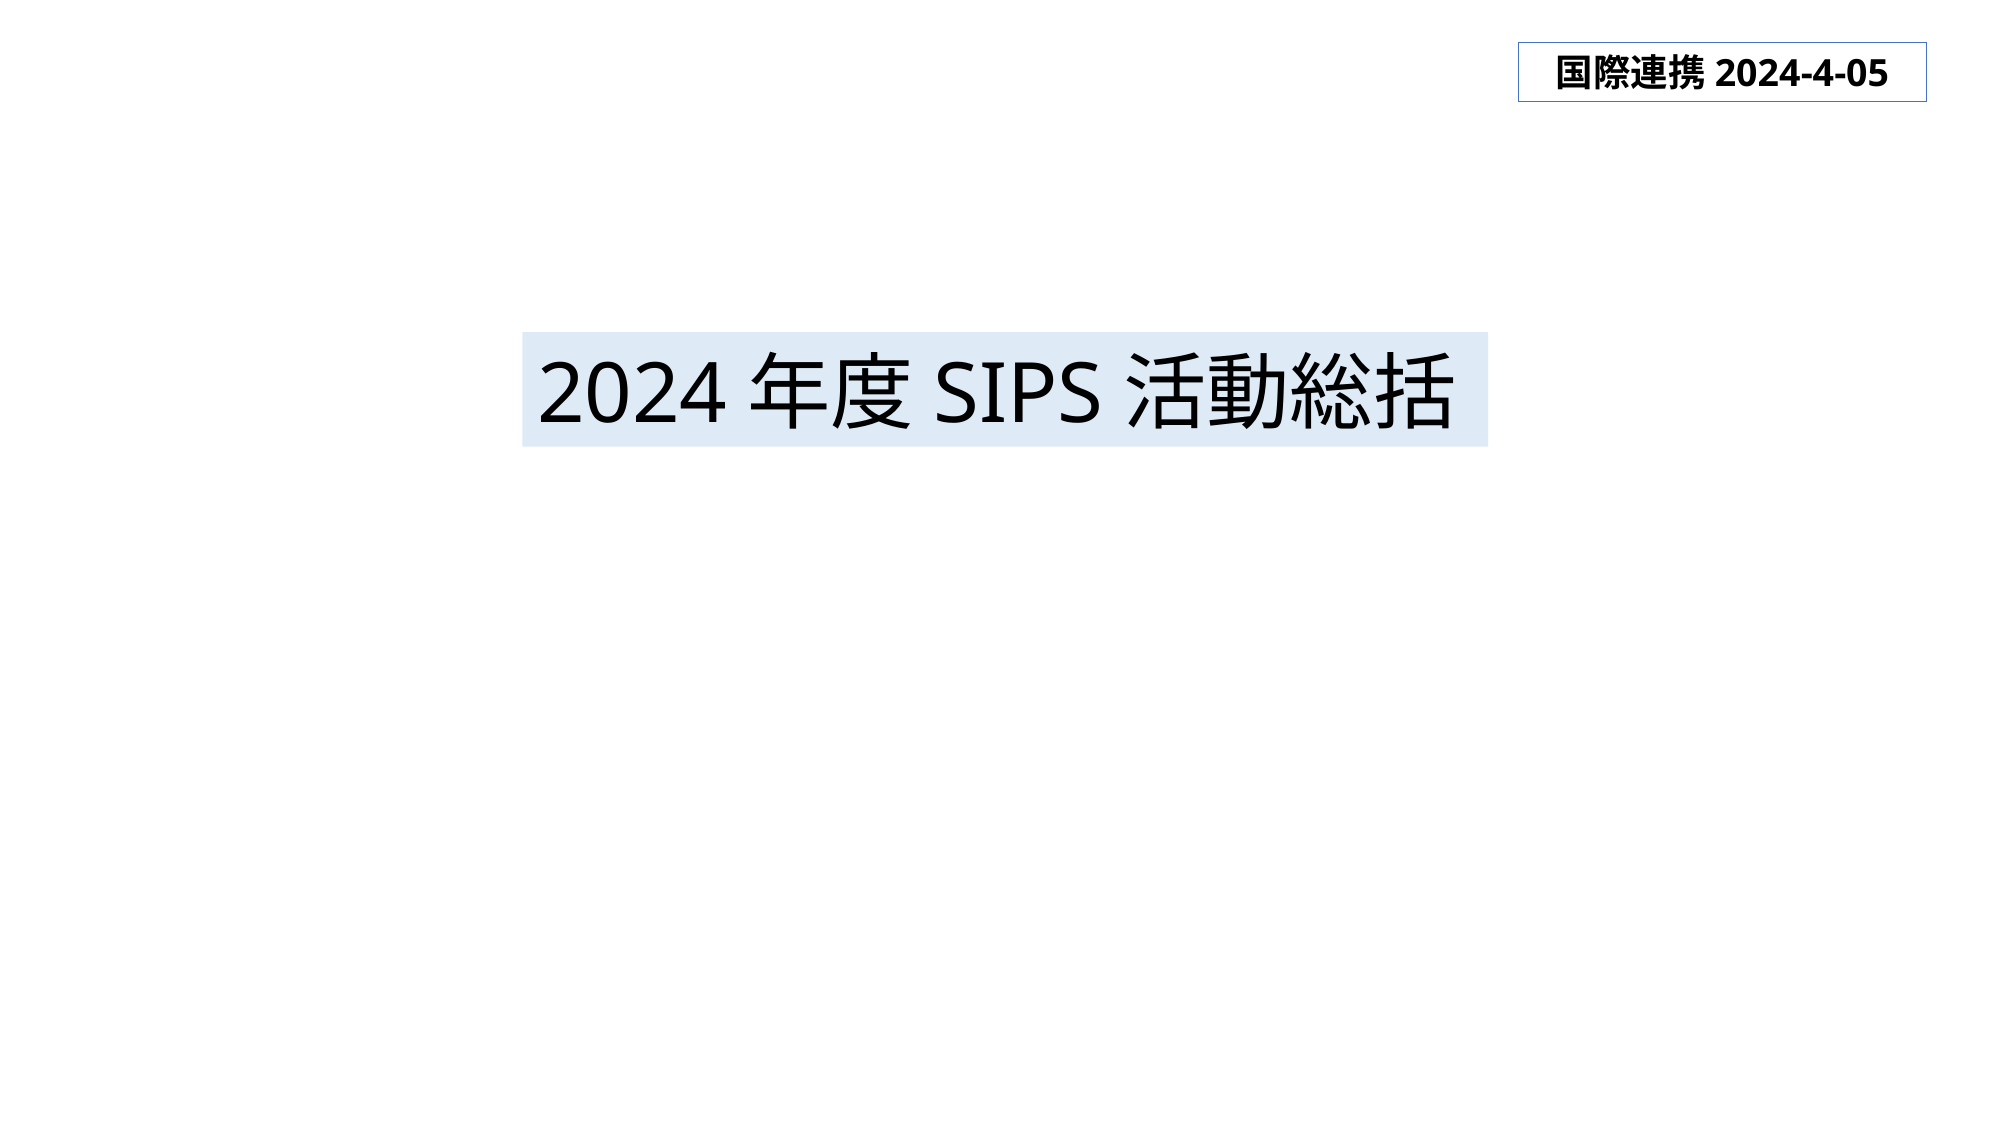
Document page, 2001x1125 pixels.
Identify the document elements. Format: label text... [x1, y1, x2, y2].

text_box 国際連携2024-4-05 [1518, 42, 1927, 102]
text_box 2024年度SIPS活動総括 [522, 332, 1489, 447]
